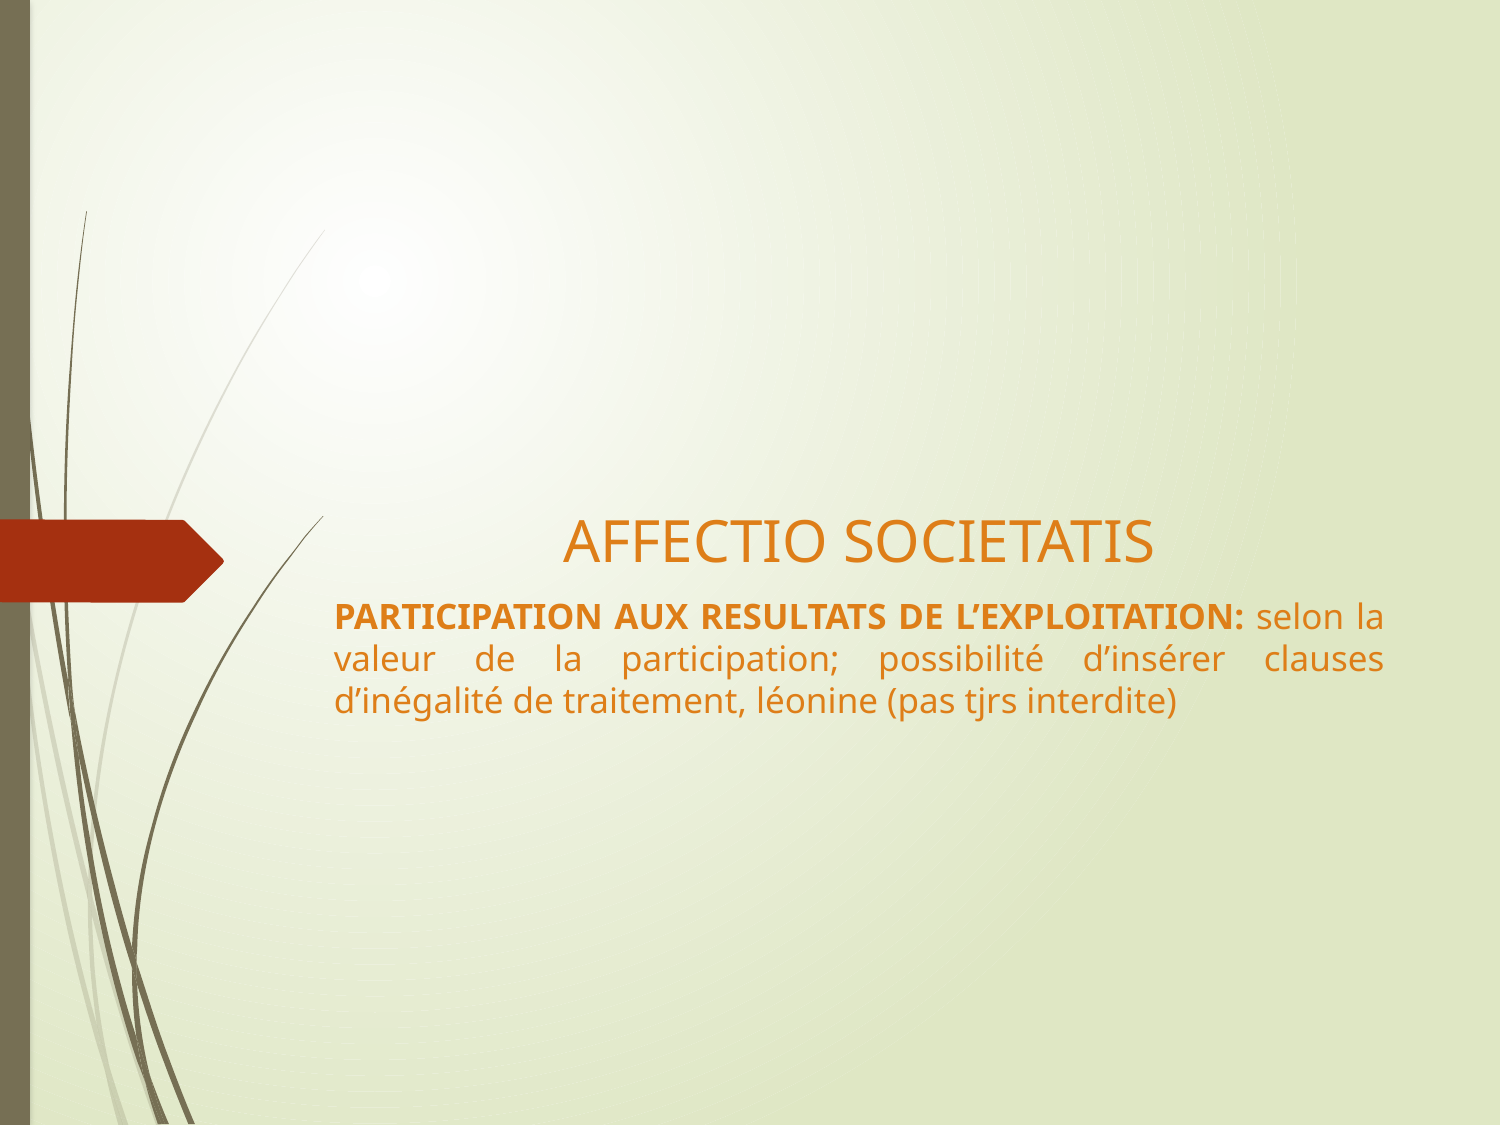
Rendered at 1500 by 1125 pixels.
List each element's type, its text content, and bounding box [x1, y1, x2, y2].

title AFFECTIO SOCIETATIS [318, 340, 1400, 582]
list PARTICIPATION AUX RESULTATS DE L’EXPLOITATION: selon la valeur de la participation; possibilité d’insérer clauses d’inégalité de traitement, léonine (pas tjrs interdite) [318, 587, 1400, 729]
